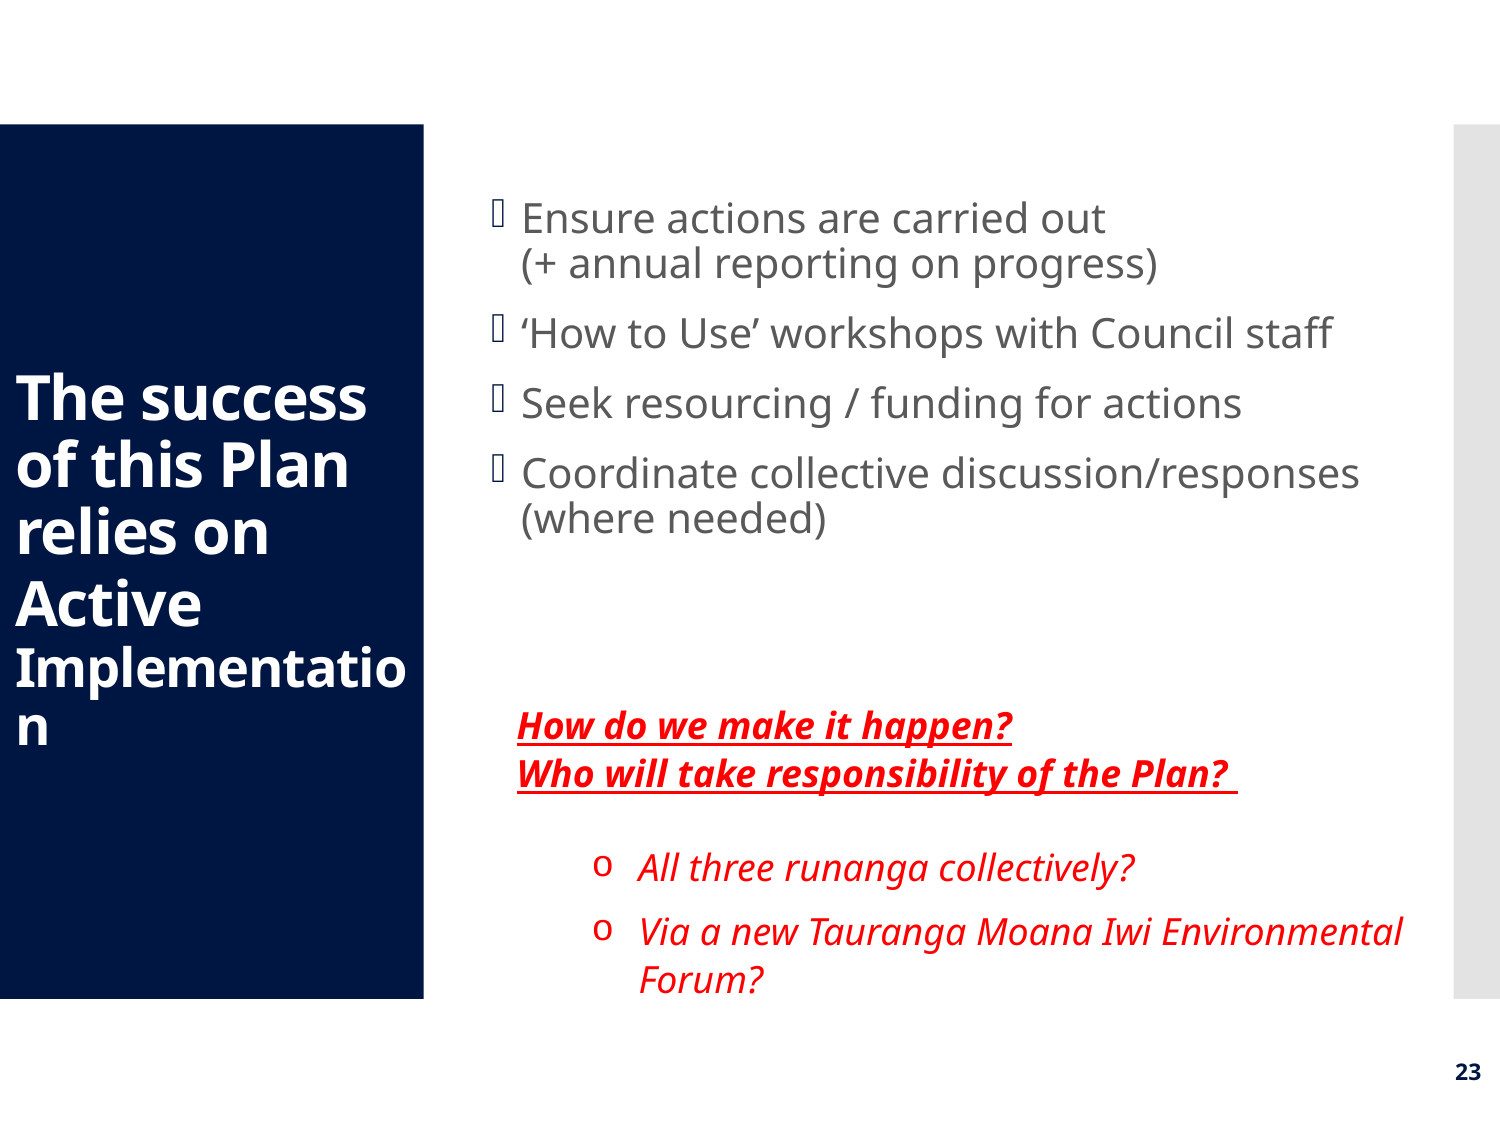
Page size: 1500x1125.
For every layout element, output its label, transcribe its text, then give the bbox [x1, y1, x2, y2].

text_box How do we make it happen? Who will take responsibility of the Plan? All three runanga collectively? Via a new Tauranga Moana Iwi Environmental Forum? [501, 691, 1424, 1009]
title The success of this Plan relies on Active Implementation [0, 184, 431, 940]
list Ensure actions are carried out (+ annual reporting on progress) ‘How to Use’ workshops with Council staff Seek resourcing / funding for actions Coordinate collective discussion/responses (where needed) [476, 141, 1424, 665]
slide_number 23 [1308, 1042, 1497, 1103]
